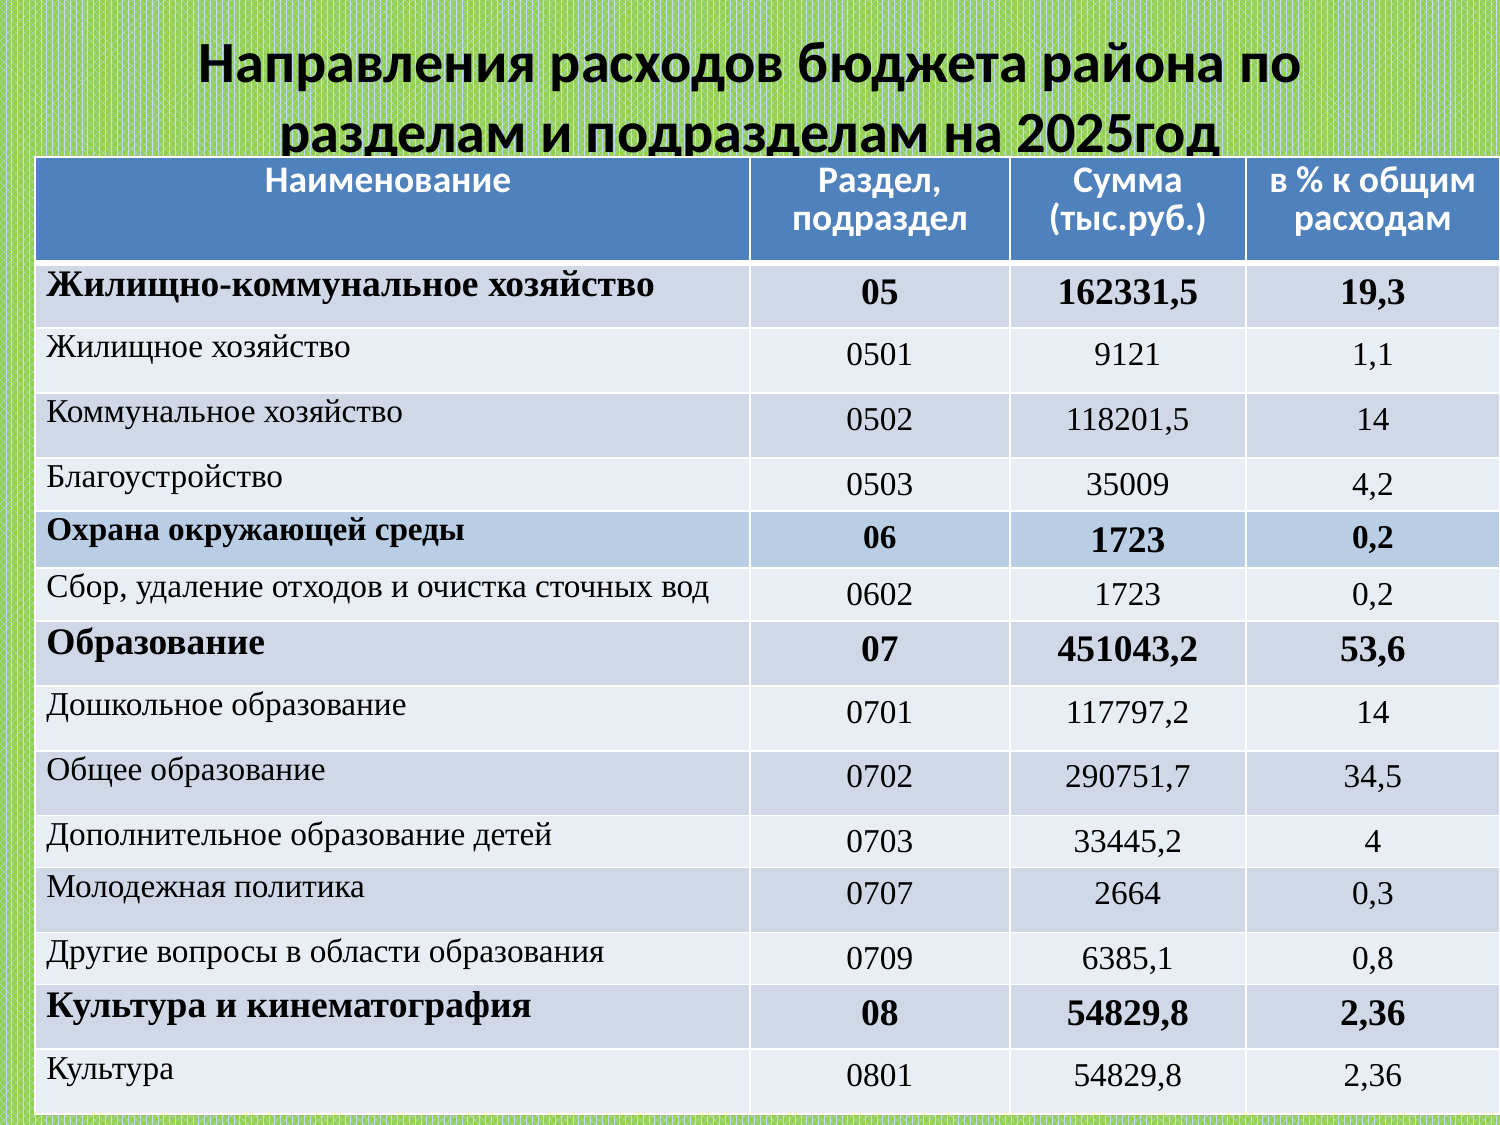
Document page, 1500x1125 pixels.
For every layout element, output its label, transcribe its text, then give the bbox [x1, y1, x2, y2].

table_cell Сбор, удаление отходов и очистка сточных вод [36, 569, 749, 620]
table_cell 118201,5 [1011, 394, 1245, 457]
table_header в % к общим расходам [1247, 158, 1499, 260]
table_cell 451043,2 [1011, 622, 1245, 685]
table_cell 54829,8 [1011, 985, 1245, 1048]
table_cell 08 [751, 985, 1009, 1048]
table_cell 0707 [751, 868, 1009, 932]
table_cell 1723 [1011, 569, 1245, 620]
table_cell 35009 [1011, 459, 1245, 510]
table_cell 06 [751, 512, 1009, 567]
table_cell Жилищное хозяйство [36, 329, 749, 392]
table_cell Благоустройство [36, 459, 749, 510]
table_cell Коммунальное хозяйство [36, 394, 749, 457]
table_cell 0501 [751, 329, 1009, 392]
table_cell Другие вопросы в области образования [36, 933, 749, 984]
table_cell Образование [36, 622, 749, 685]
table_cell 14 [1247, 394, 1499, 457]
table_header Раздел, подраздел [751, 158, 1009, 260]
table_cell 0709 [751, 933, 1009, 984]
table_cell 14 [1247, 687, 1499, 750]
table_cell Охрана окружающей среды [36, 512, 749, 567]
table_cell 0702 [751, 752, 1009, 815]
table_cell Дополнительное образование детей [36, 816, 749, 867]
table_cell 9121 [1011, 329, 1245, 392]
table_cell 0503 [751, 459, 1009, 510]
table_cell 4,2 [1247, 459, 1499, 510]
table_cell Культура [36, 1050, 749, 1113]
table_cell 1,1 [1247, 329, 1499, 392]
table_cell 05 [751, 266, 1009, 327]
table_cell 1723 [1011, 512, 1245, 567]
table_cell 0502 [751, 394, 1009, 457]
table_cell 53,6 [1247, 622, 1499, 685]
table_cell 4 [1247, 816, 1499, 867]
table_header Наименование [36, 158, 749, 260]
table_cell 0701 [751, 687, 1009, 750]
table_cell 0,2 [1247, 512, 1499, 567]
table_cell Жилищно-коммунальное хозяйство [36, 266, 749, 327]
table_cell 2,36 [1247, 1050, 1499, 1113]
table_cell Молодежная политика [36, 868, 749, 932]
table_cell 0703 [751, 816, 1009, 867]
table_cell Культура и кинематография [36, 985, 749, 1048]
table_cell 0,3 [1247, 868, 1499, 932]
table_cell 162331,5 [1011, 266, 1245, 327]
table_cell 0,8 [1247, 933, 1499, 984]
table_cell 0,2 [1247, 569, 1499, 620]
table_cell 0602 [751, 569, 1009, 620]
table_cell 2,36 [1247, 985, 1499, 1048]
table_cell 2664 [1011, 868, 1245, 932]
table_cell Общее образование [36, 752, 749, 815]
table_cell Дошкольное образование [36, 687, 749, 750]
table_cell 0801 [751, 1050, 1009, 1113]
table_cell 290751,7 [1011, 752, 1245, 815]
table_cell 19,3 [1247, 266, 1499, 327]
table_cell 6385,1 [1011, 933, 1245, 984]
title Направления расходов бюджета района по разделам и подразделам на 2025год [74, 0, 1426, 156]
table_header Сумма (тыс.руб.) [1011, 158, 1245, 260]
table_cell 54829,8 [1011, 1050, 1245, 1113]
table_cell 33445,2 [1011, 816, 1245, 867]
table_cell 07 [751, 622, 1009, 685]
table_cell 34,5 [1247, 752, 1499, 815]
table_cell 117797,2 [1011, 687, 1245, 750]
